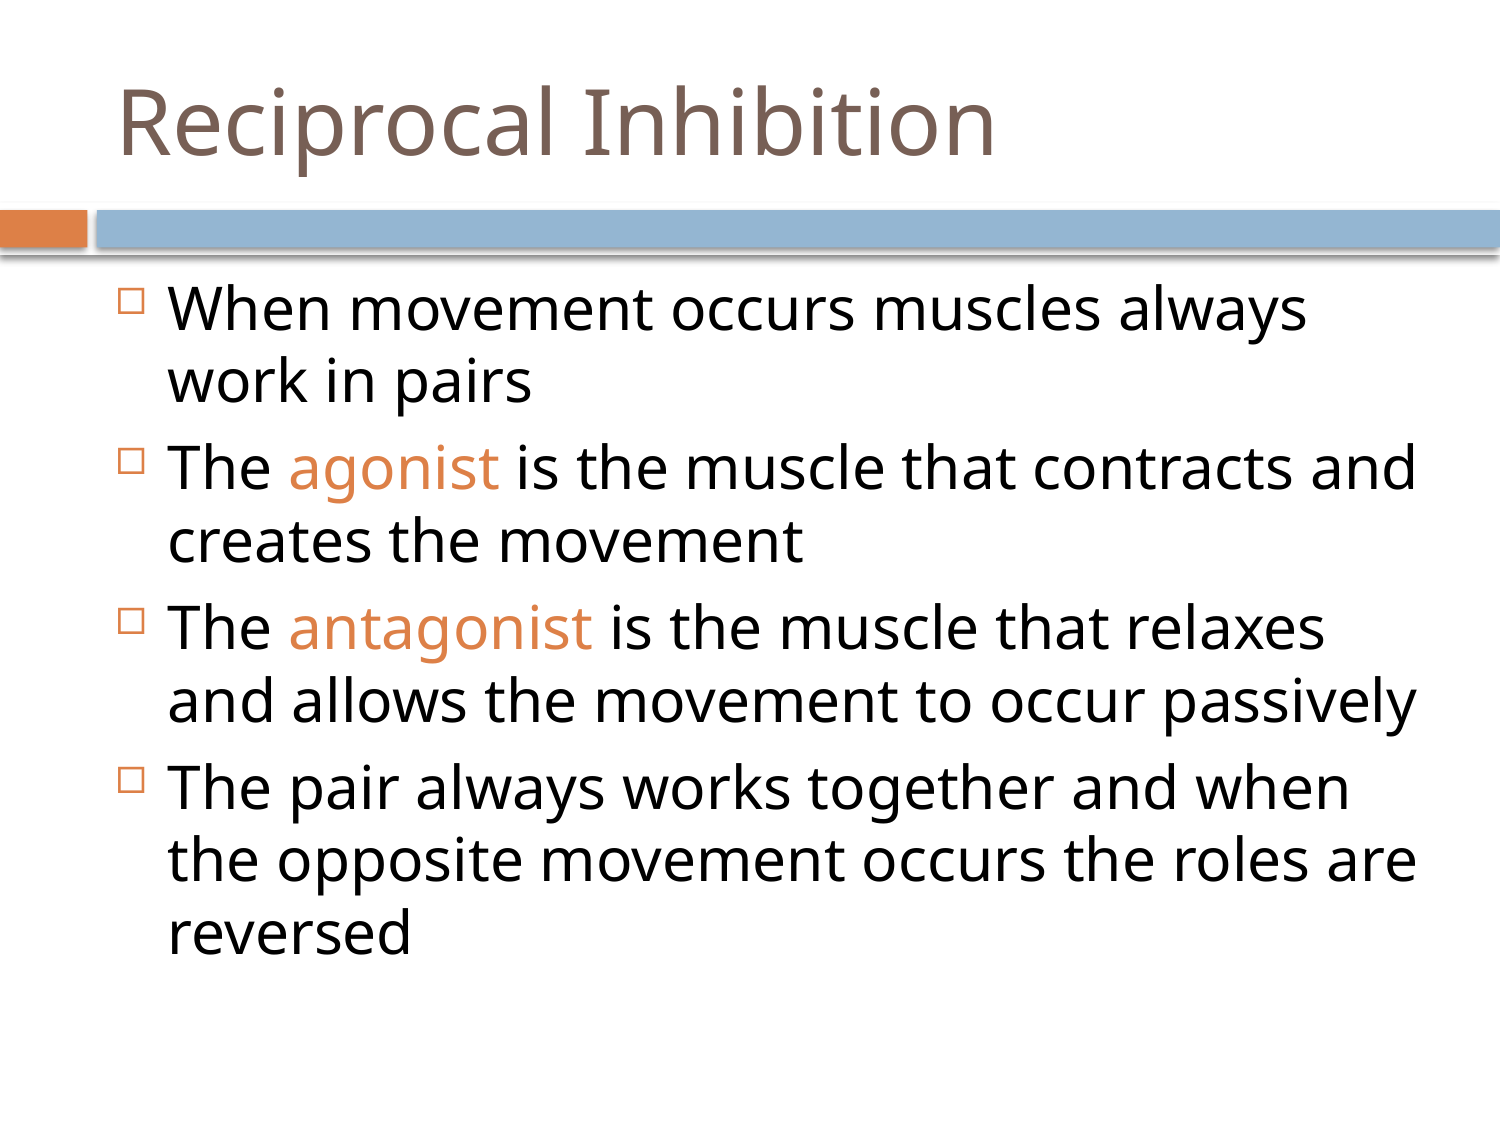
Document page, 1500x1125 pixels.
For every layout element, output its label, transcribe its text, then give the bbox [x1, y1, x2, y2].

title Reciprocal Inhibition [100, 37, 1438, 200]
list When movement occurs muscles always work in pairs The agonist is the muscle that contracts and creates the movement The antagonist is the muscle that relaxes and allows the movement to occur passively The pair always works together and when the opposite movement occurs the roles are reversed [100, 262, 1438, 1000]
